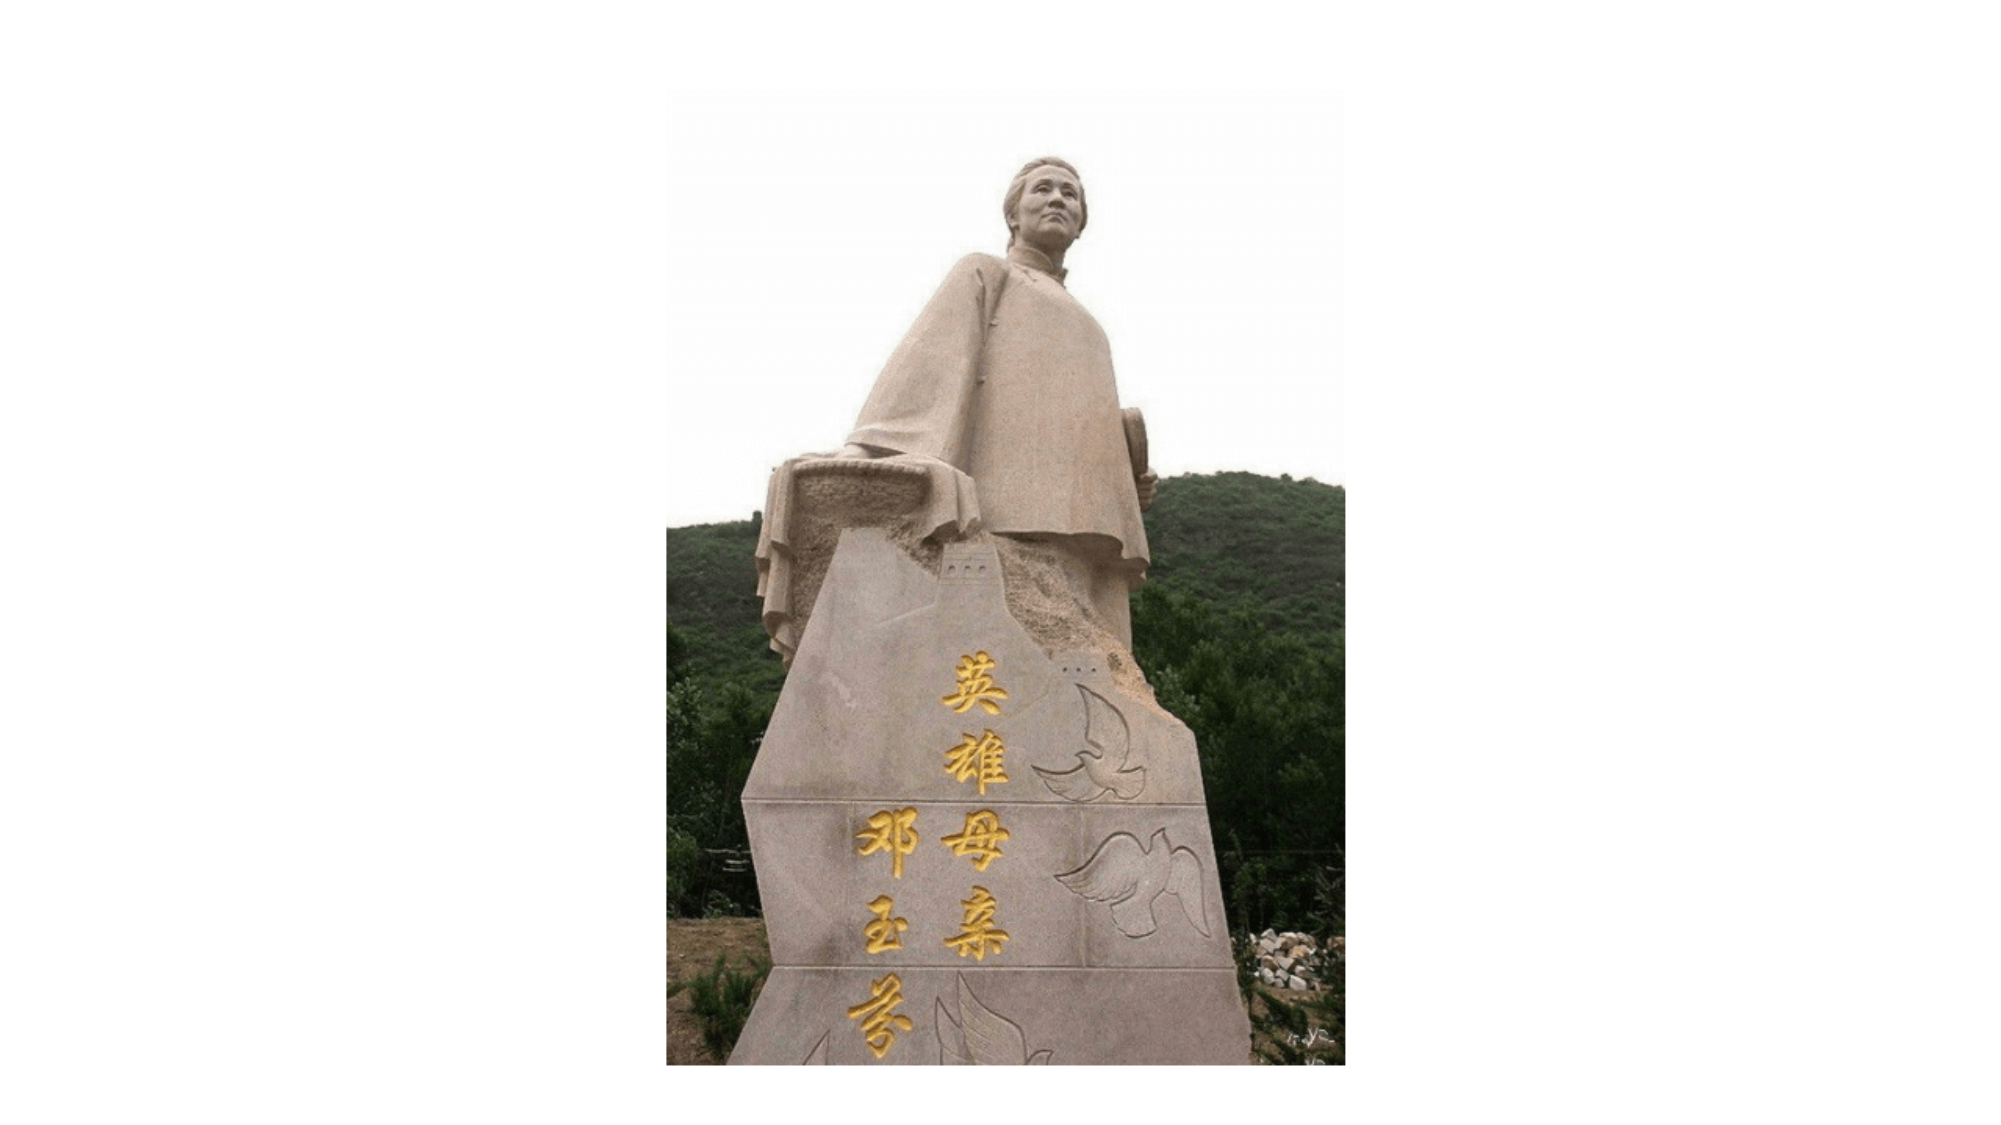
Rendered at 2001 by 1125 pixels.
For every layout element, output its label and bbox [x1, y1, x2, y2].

picture [651, 70, 1355, 1072]
